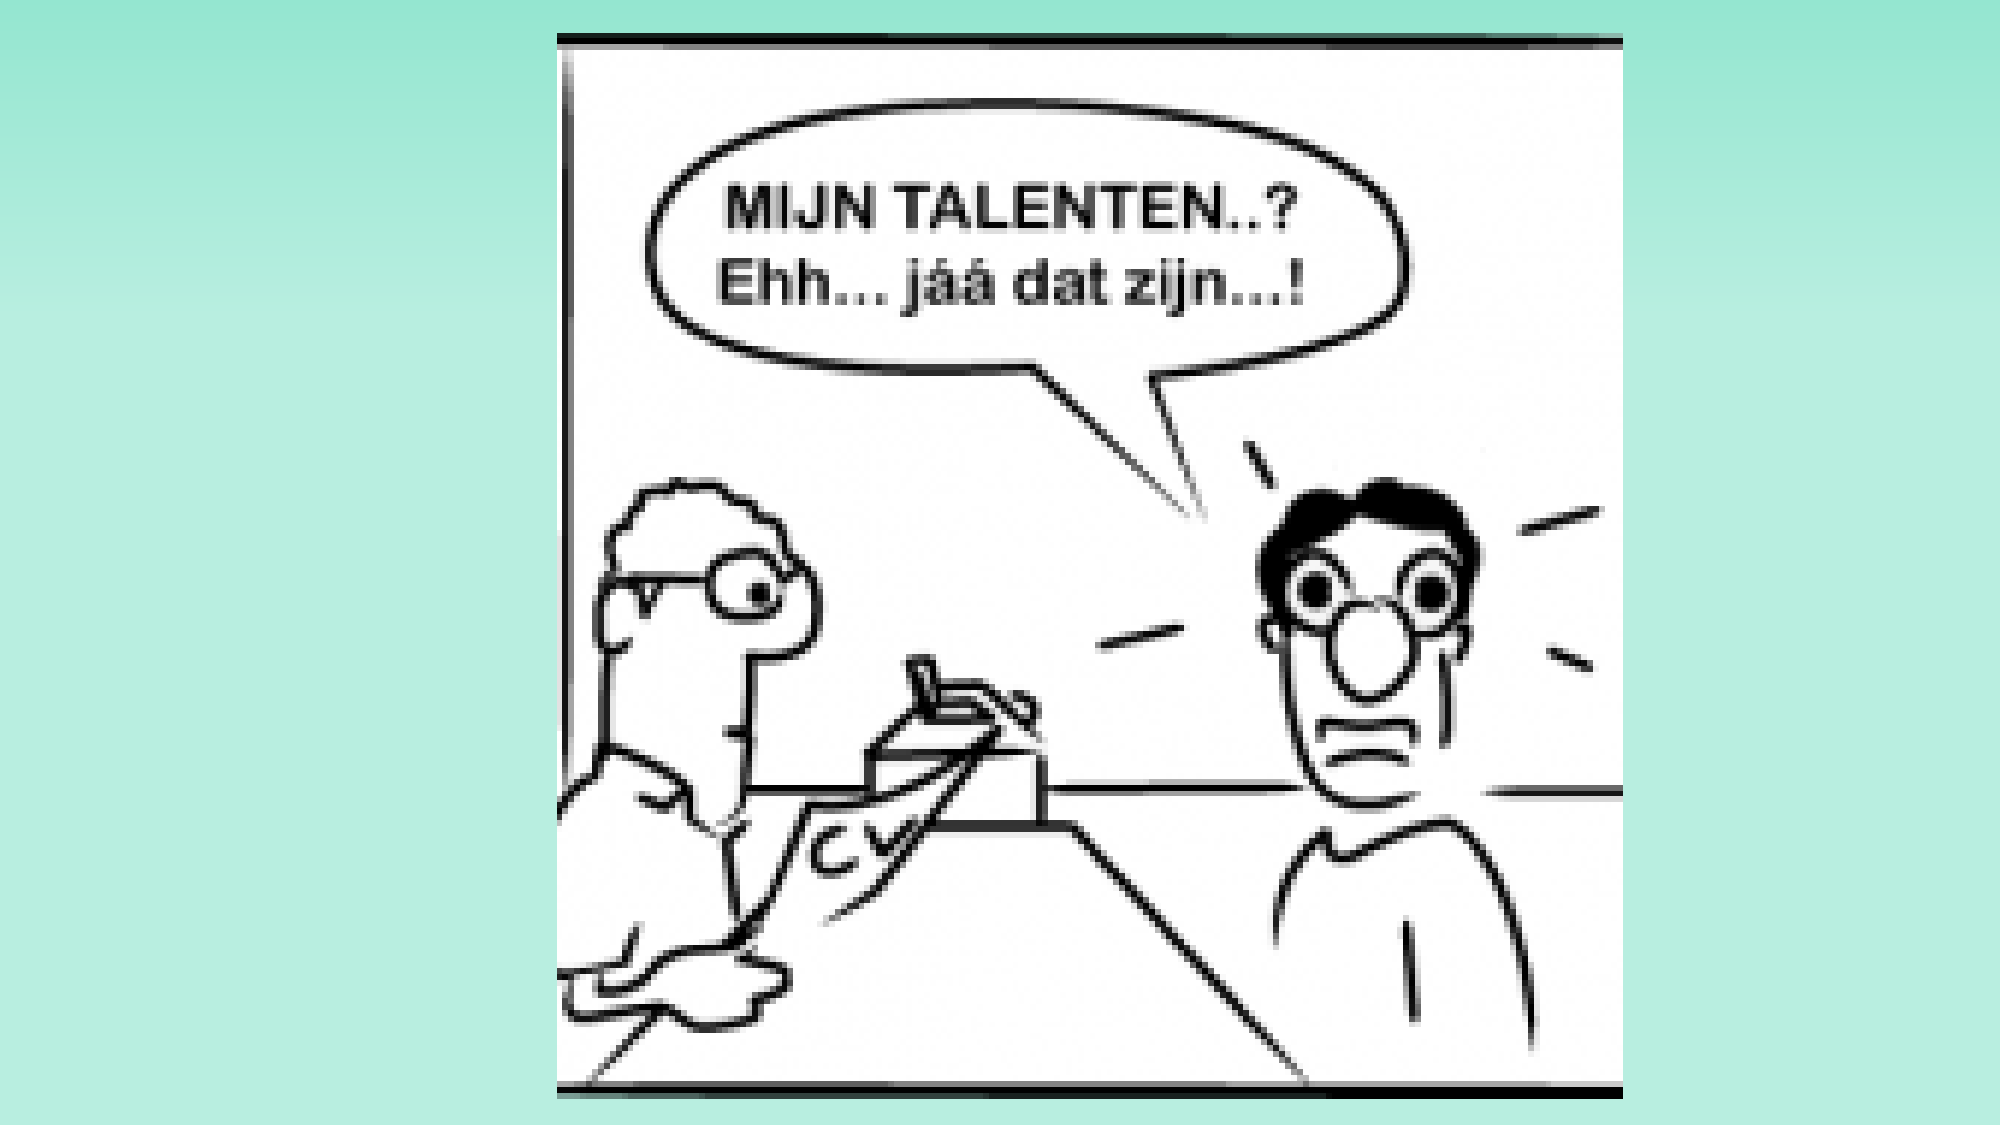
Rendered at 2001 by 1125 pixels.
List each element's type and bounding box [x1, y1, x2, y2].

list [557, 33, 1623, 1099]
